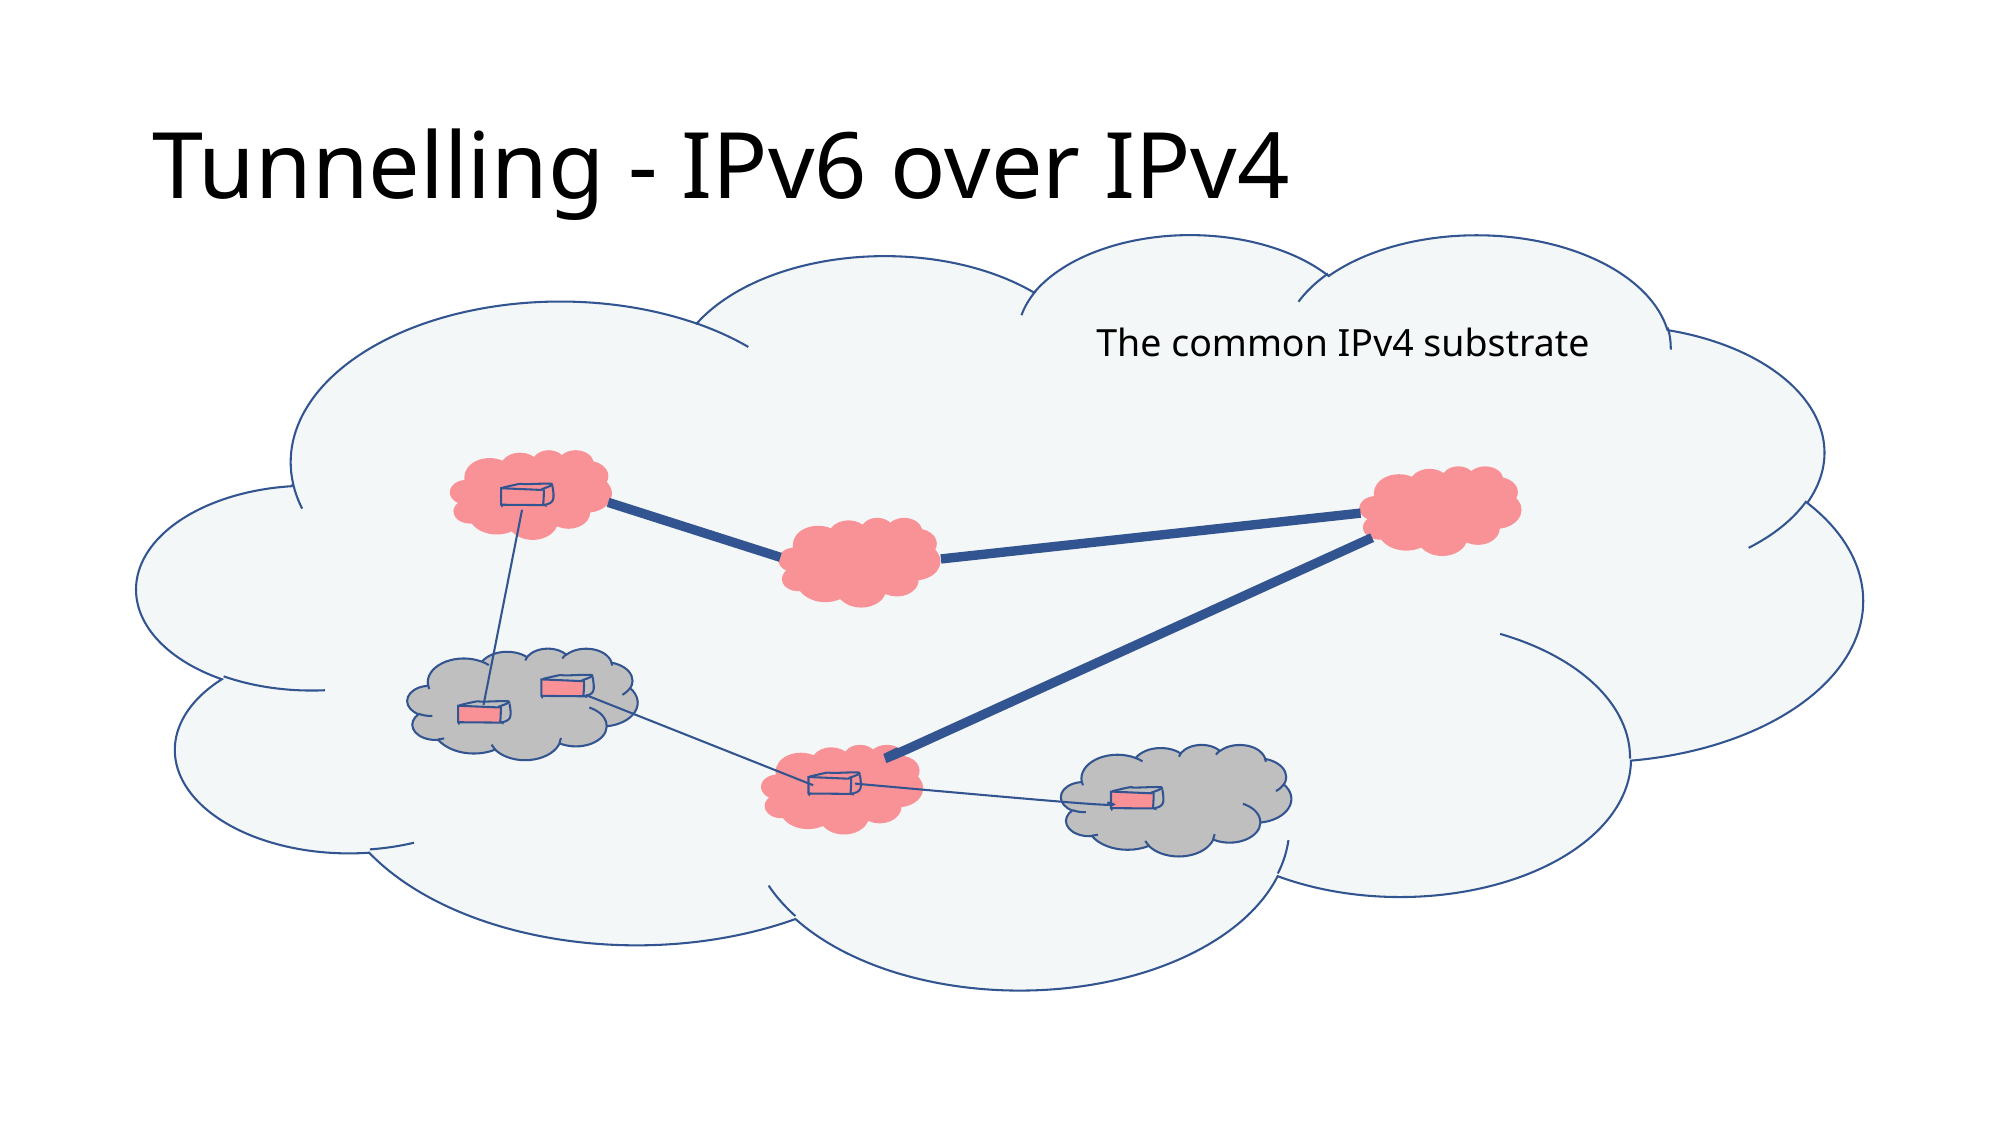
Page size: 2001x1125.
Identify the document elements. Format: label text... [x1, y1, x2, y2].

text_box [777, 516, 942, 609]
text_box [483, 509, 524, 701]
text_box [1059, 743, 1293, 858]
text_box [406, 647, 639, 762]
text_box [759, 772, 924, 836]
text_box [501, 483, 554, 506]
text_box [458, 701, 511, 724]
text_box [885, 536, 1373, 760]
text_box [134, 234, 1865, 992]
text_box [940, 512, 1361, 560]
text_box [448, 449, 614, 541]
text_box [1358, 465, 1523, 558]
text_box [862, 783, 1110, 806]
title Tunnelling - IPv6 over IPv4 [137, 59, 1863, 278]
text_box [775, 743, 925, 788]
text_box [808, 772, 861, 795]
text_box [541, 674, 594, 698]
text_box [1110, 786, 1164, 810]
text_box [607, 501, 781, 559]
text_box The common IPv4 substrate [1081, 311, 1605, 371]
text_box [590, 697, 808, 785]
